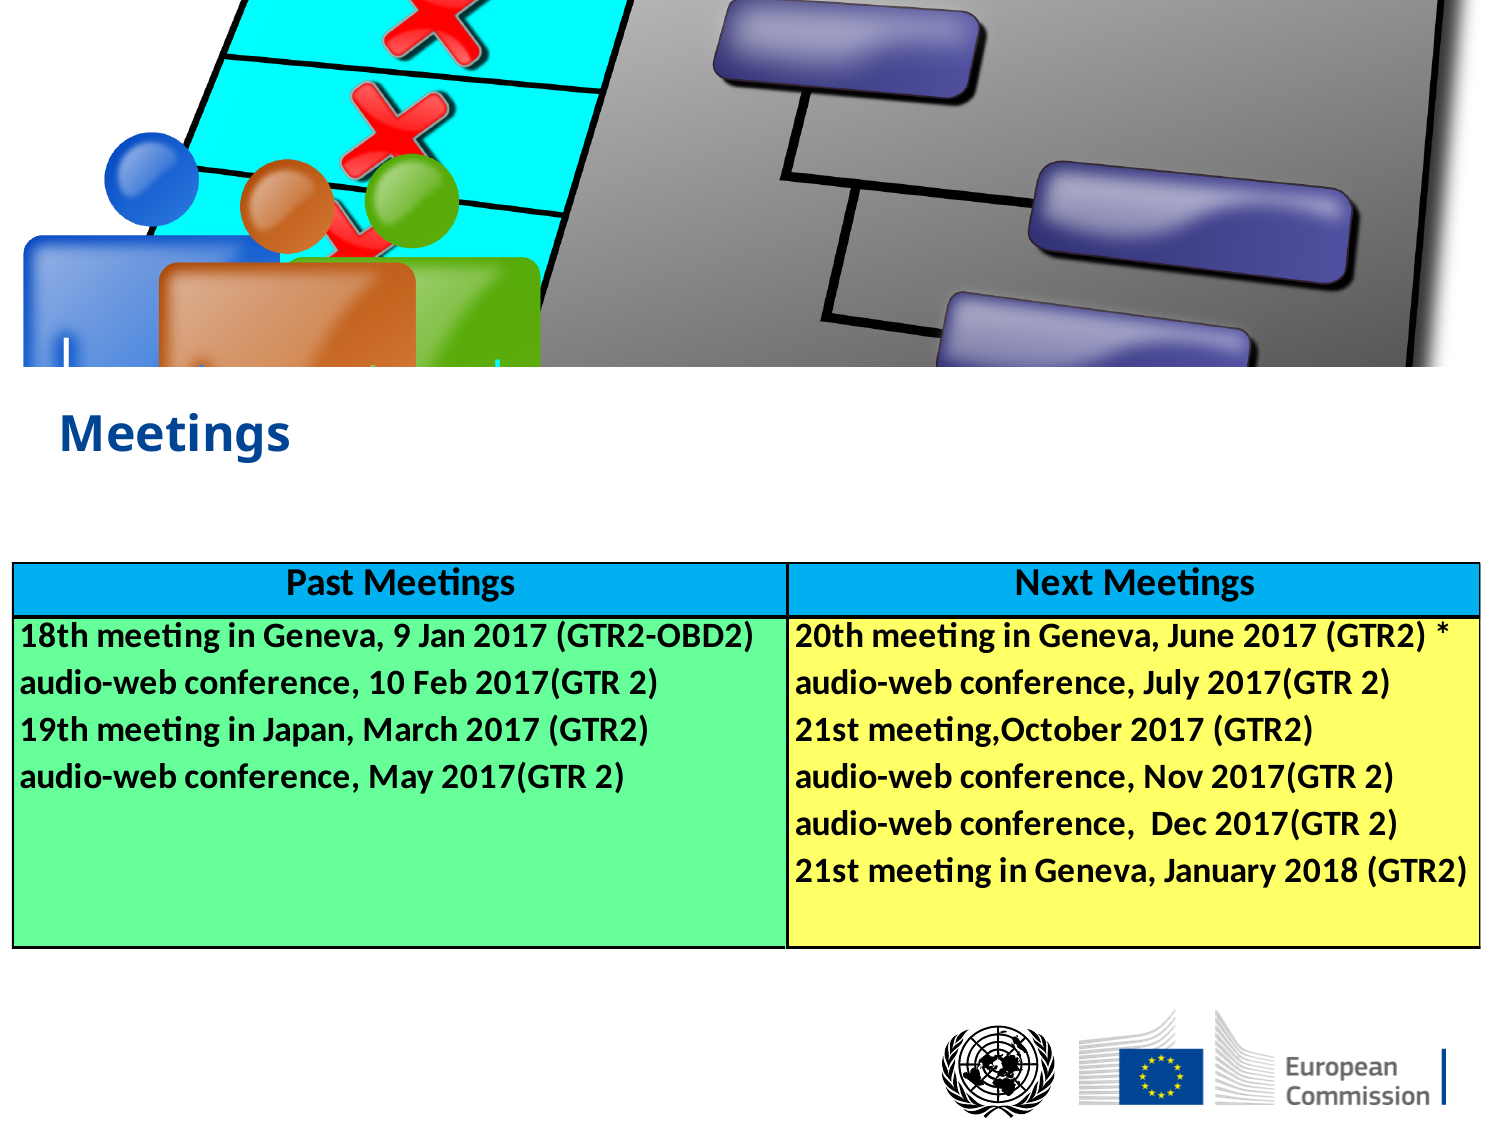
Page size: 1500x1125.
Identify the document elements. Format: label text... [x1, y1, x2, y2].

title Meetings [0, 373, 1500, 468]
picture [1078, 1008, 1447, 1106]
picture [0, 0, 1500, 367]
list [11, 562, 1483, 951]
